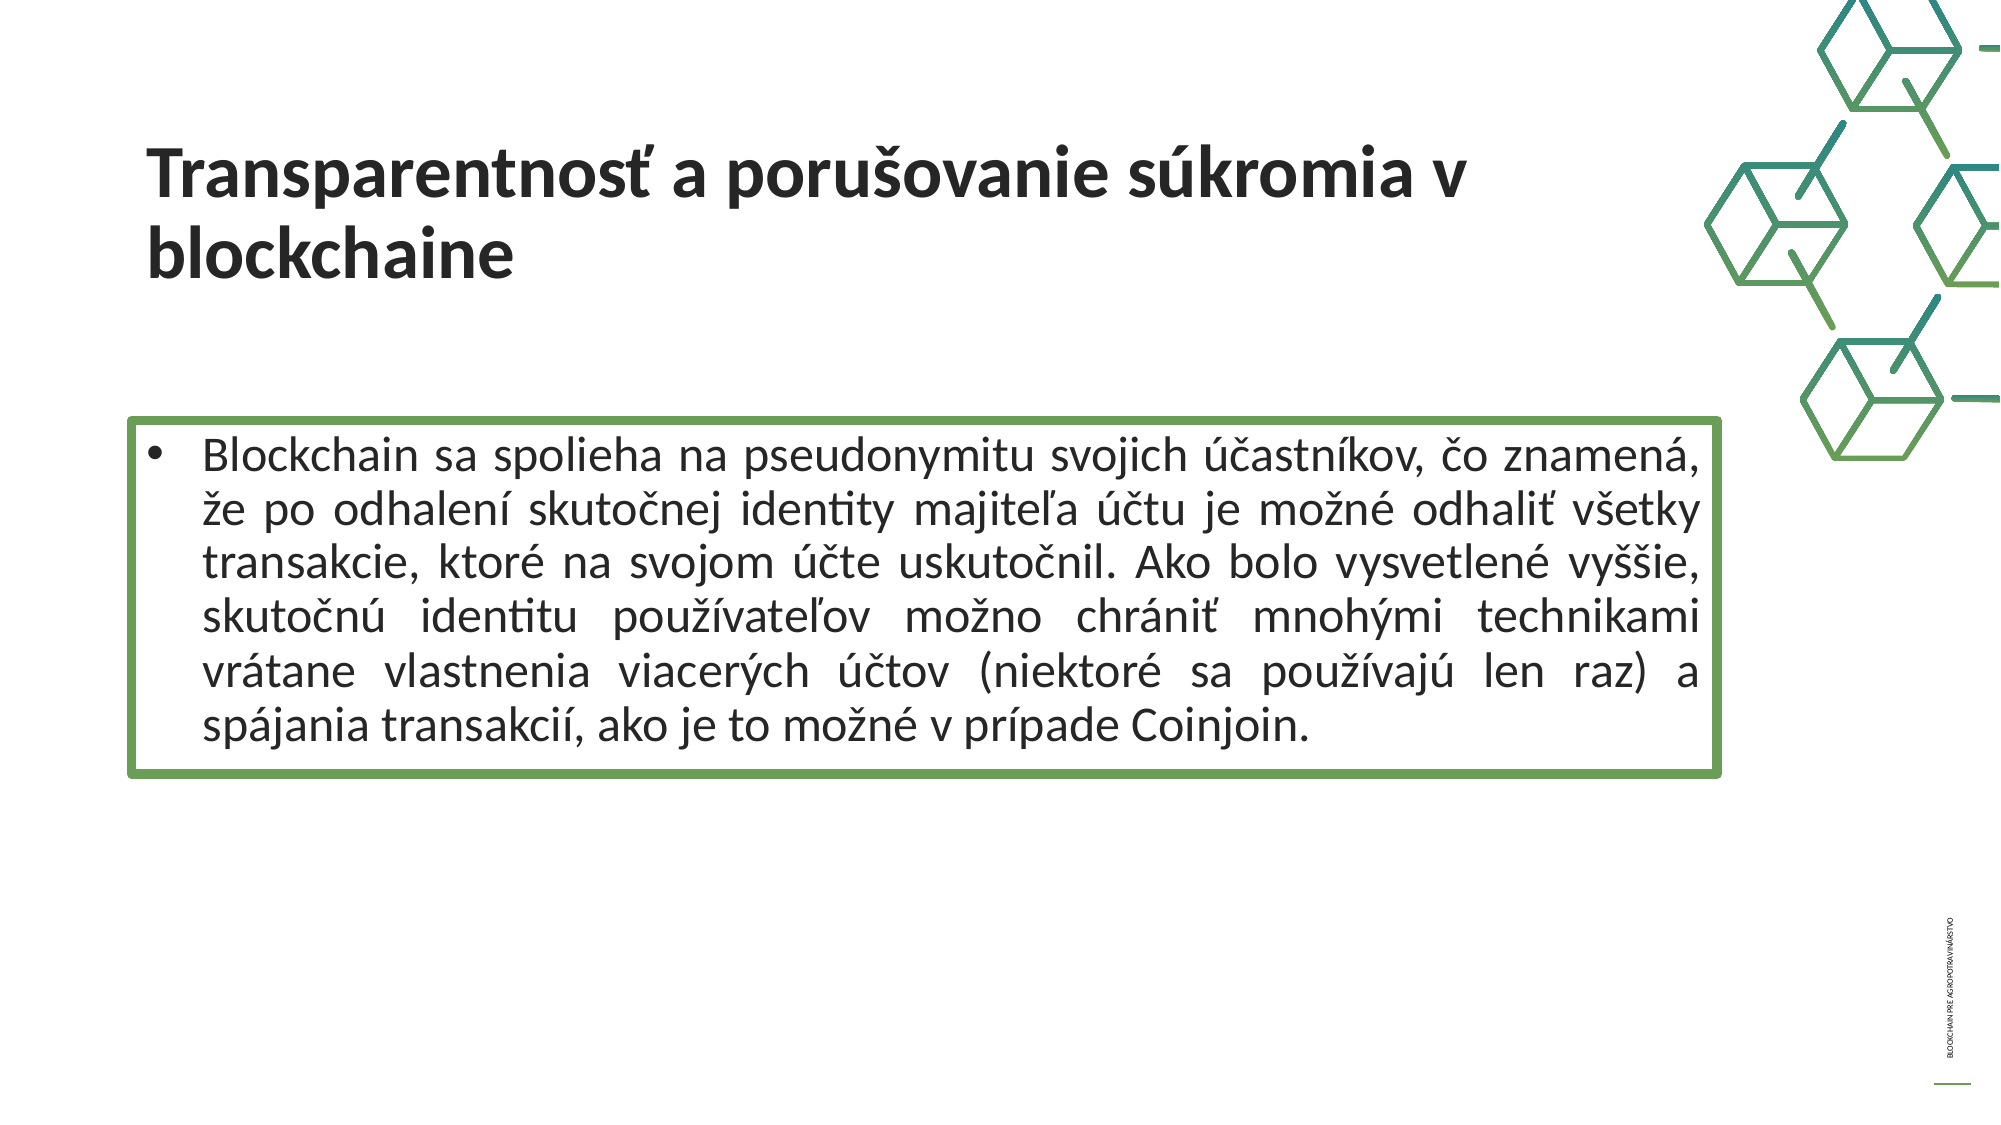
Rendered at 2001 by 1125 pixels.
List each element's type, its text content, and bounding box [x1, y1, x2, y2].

list Transparentnosť a porušovanie súkromia v blockchaine [130, 124, 1698, 257]
list Blockchain sa spolieha na pseudonymitu svojich účastníkov, čo znamená, že po odhalení skutočnej identity majiteľa účtu je možné odhaliť všetky transakcie, ktoré na svojom účte uskutočnil. Ako bolo vysvetlené vyššie, skutočnú identitu používateľov možno chrániť mnohými technikami vrátane vlastnenia viacerých účtov (niektoré sa používajú len raz) a spájania transakcií, ako je to možné v prípade Coinjoin. [131, 420, 1718, 775]
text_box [1703, 0, 2000, 462]
